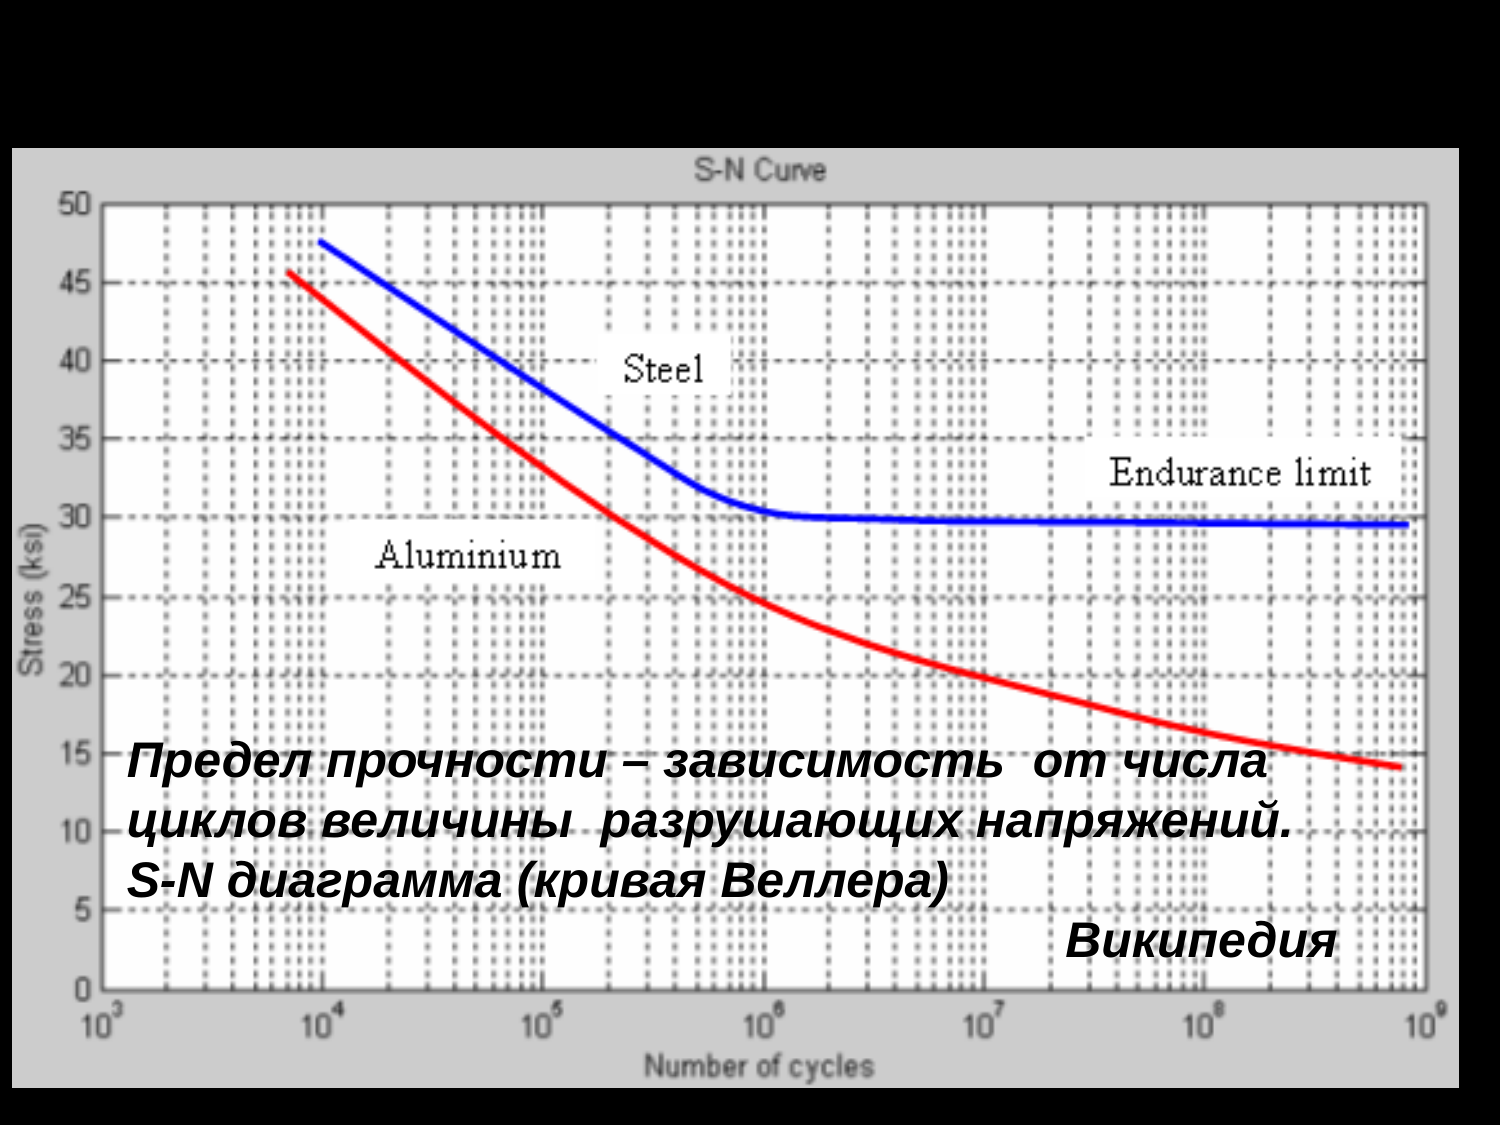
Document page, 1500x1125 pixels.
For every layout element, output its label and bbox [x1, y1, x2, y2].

picture [12, 148, 1459, 1088]
